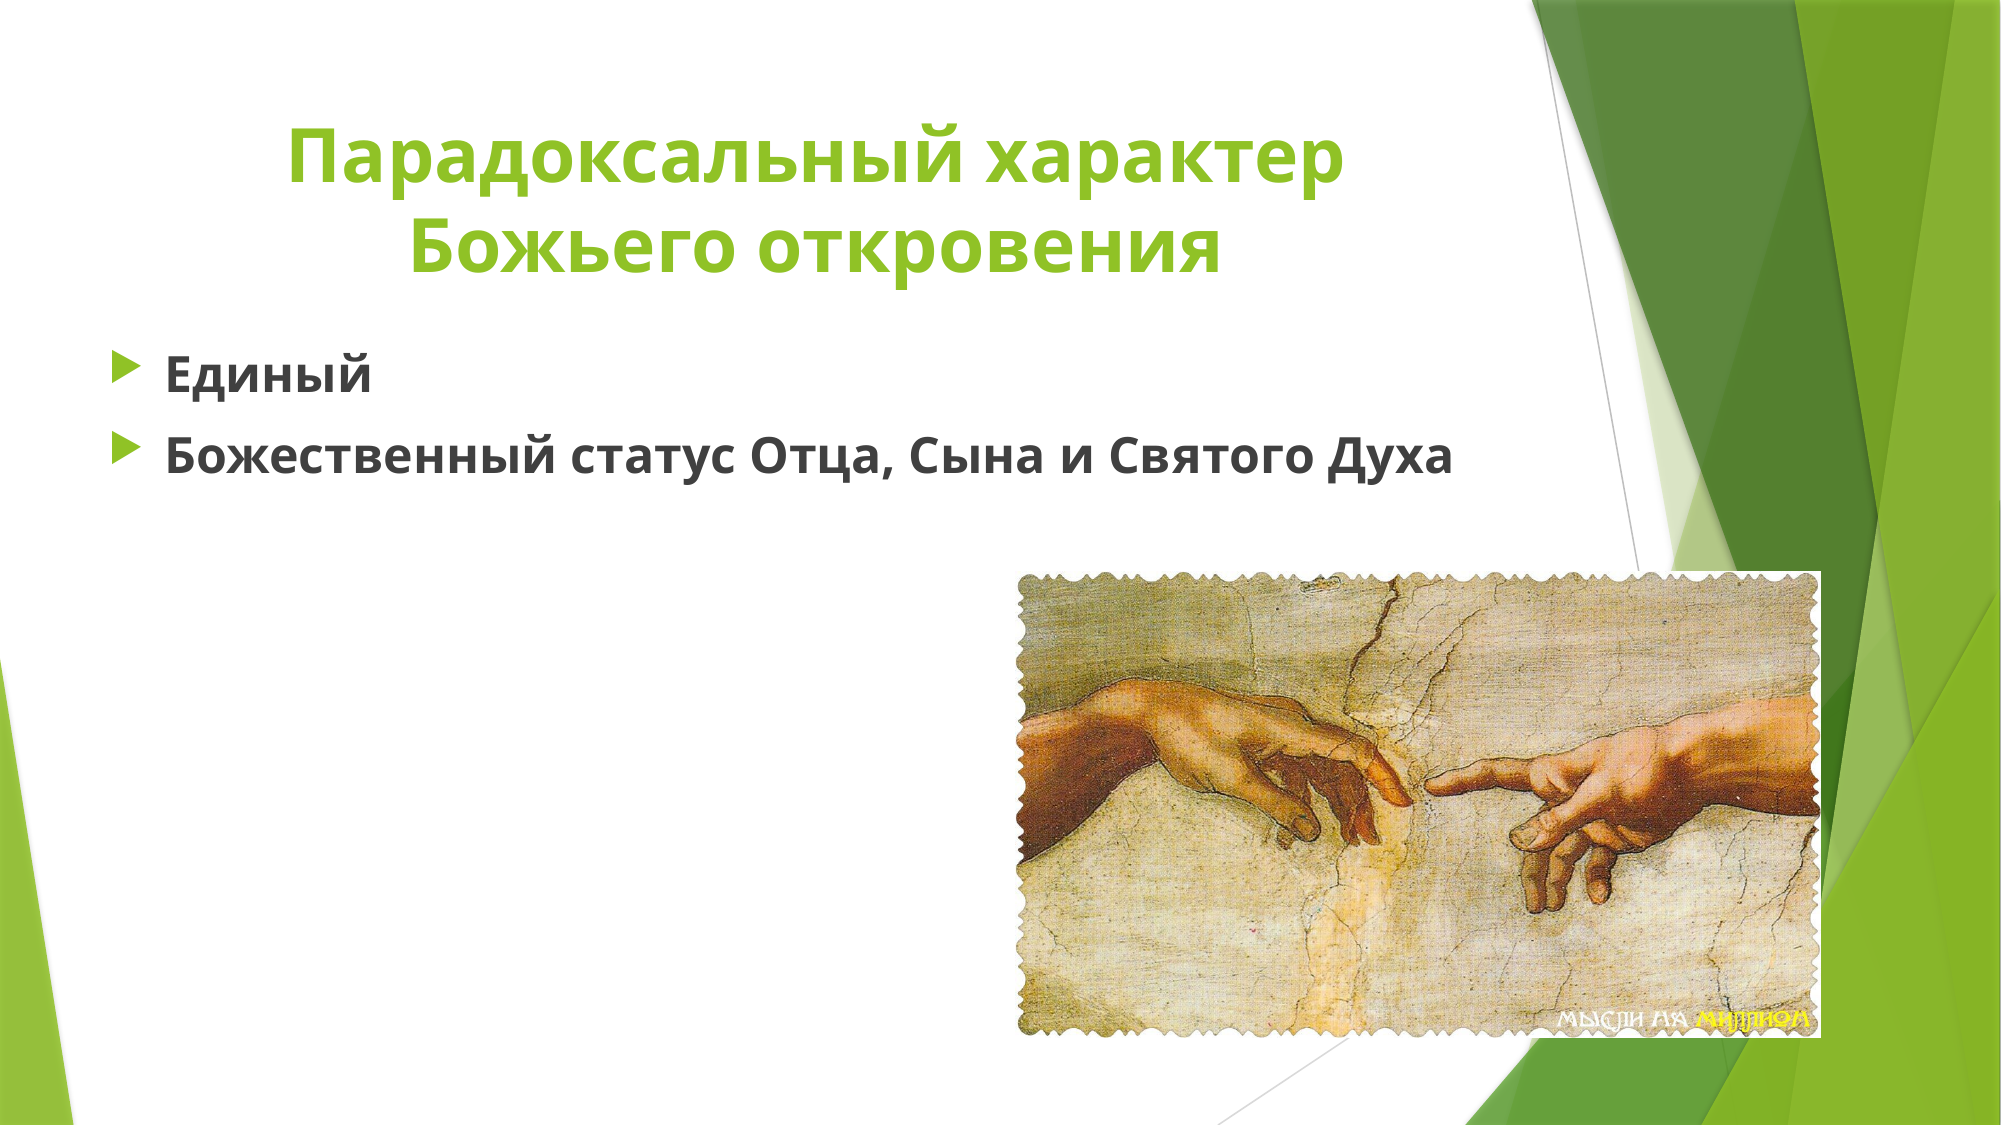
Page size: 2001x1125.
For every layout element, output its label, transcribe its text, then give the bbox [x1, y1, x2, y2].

title Парадоксальный характер Божьего откровения [111, 99, 1522, 317]
picture [1014, 570, 1821, 1038]
list Единый Божественный статус Отца, Сына и Святого Духа [93, 334, 1894, 1111]
